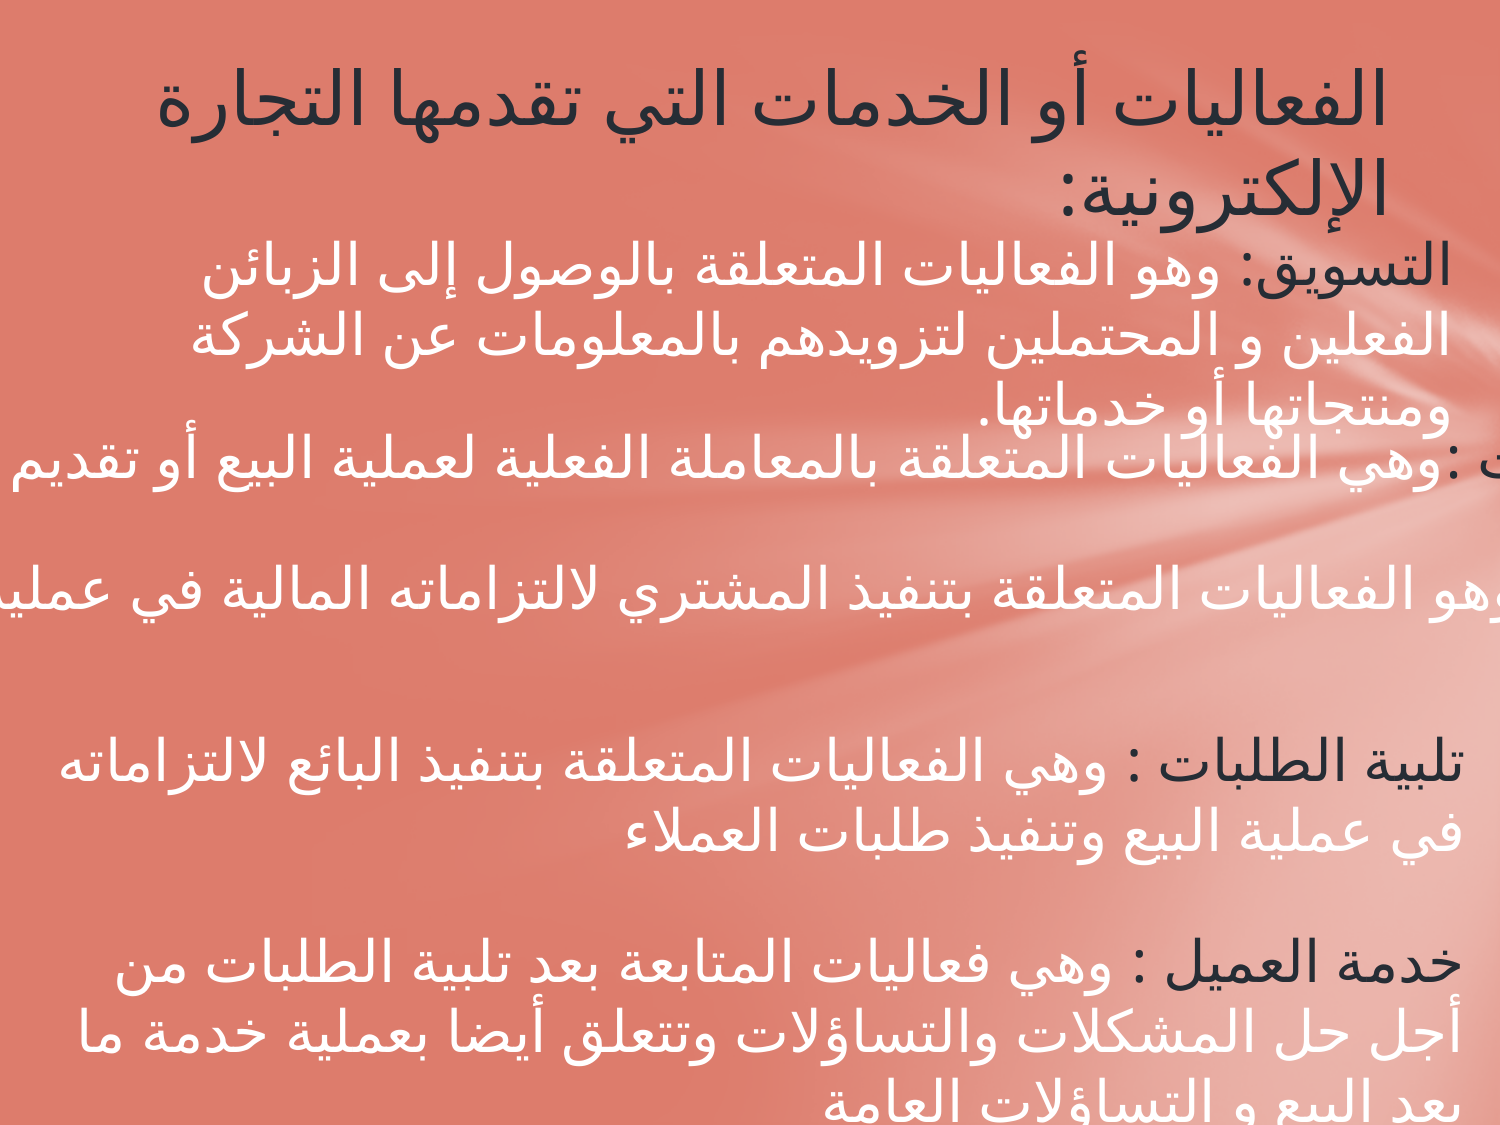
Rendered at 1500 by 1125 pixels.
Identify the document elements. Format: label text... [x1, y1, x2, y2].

text_box التسويق: وهو الفعاليات المتعلقة بالوصول إلى الزبائن الفعلين و المحتملين لتزويدهم بالمعلومات عن الشركة ومنتجاتها أو خدماتها. [27, 219, 1469, 413]
text_box الفعاليات أو الخدمات التي تقدمها التجارة الإلكترونية: [128, 42, 1407, 219]
text_box الدفع: وهو الفعاليات المتعلقة بتنفيذ المشتري لالتزاماته المالية في عملية الشراء [0, 544, 1500, 629]
text_box تلبية الطلبات : وهي الفعاليات المتعلقة بتنفيذ البائع لالتزاماته في عملية البيع وتنفيذ طلبات العملاء [29, 715, 1481, 871]
text_box المبيعات :وهي الفعاليات المتعلقة بالمعاملة الفعلية لعملية البيع أو تقديم الخدمة [0, 413, 1500, 498]
text_box خدمة العميل : وهي فعاليات المتابعة بعد تلبية الطلبات من أجل حل المشكلات والتساؤلات وتتعلق أيضا بعملية خدمة ما بعد البيع و التساؤلات العامة [28, 916, 1480, 1125]
